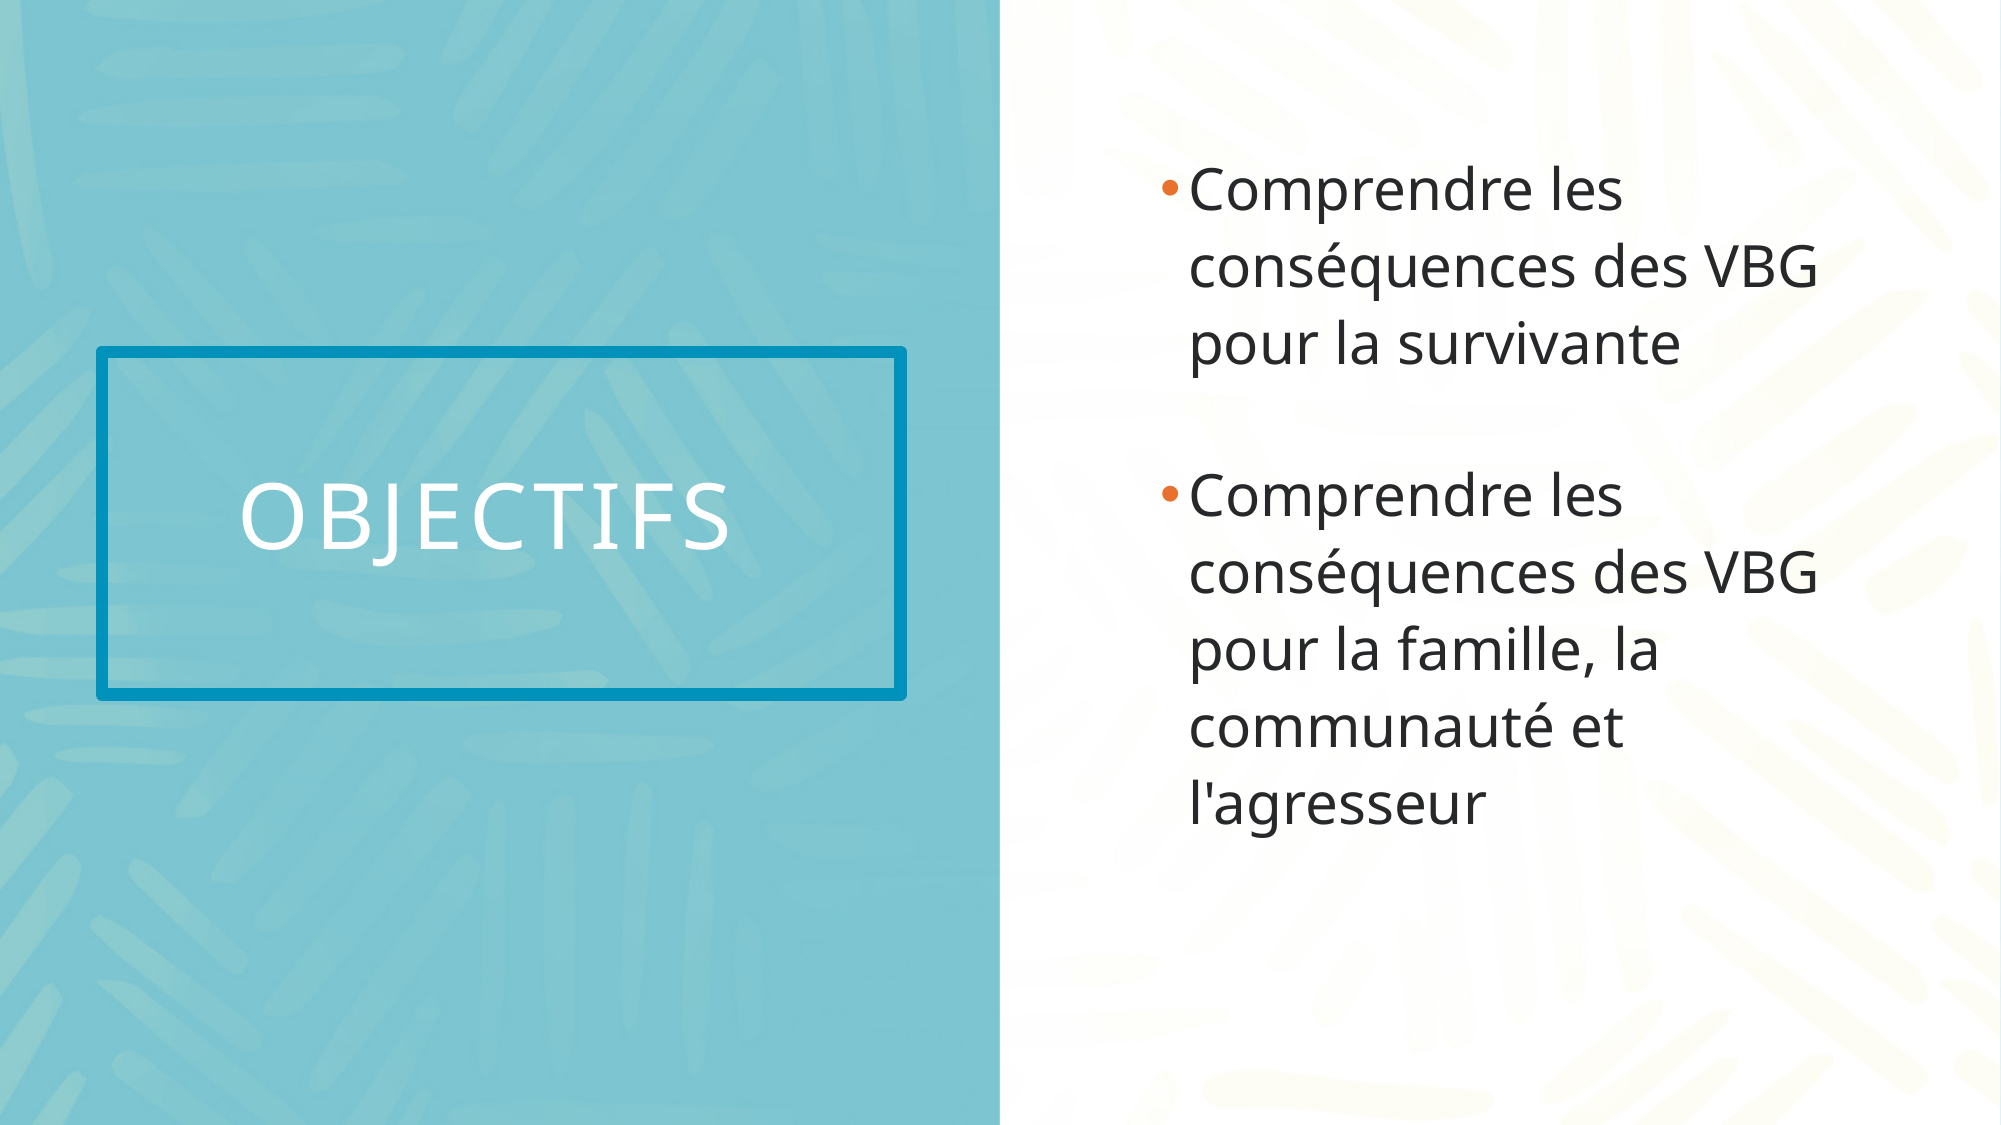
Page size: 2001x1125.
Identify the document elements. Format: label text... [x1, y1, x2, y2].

title Objectifs [108, 396, 892, 651]
list Comprendre les conséquences des VBG pour la survivante Comprendre les conséquences des VBG pour la famille, la communauté et l'agresseur [1152, 140, 1888, 971]
picture [0, 0, 2001, 1125]
